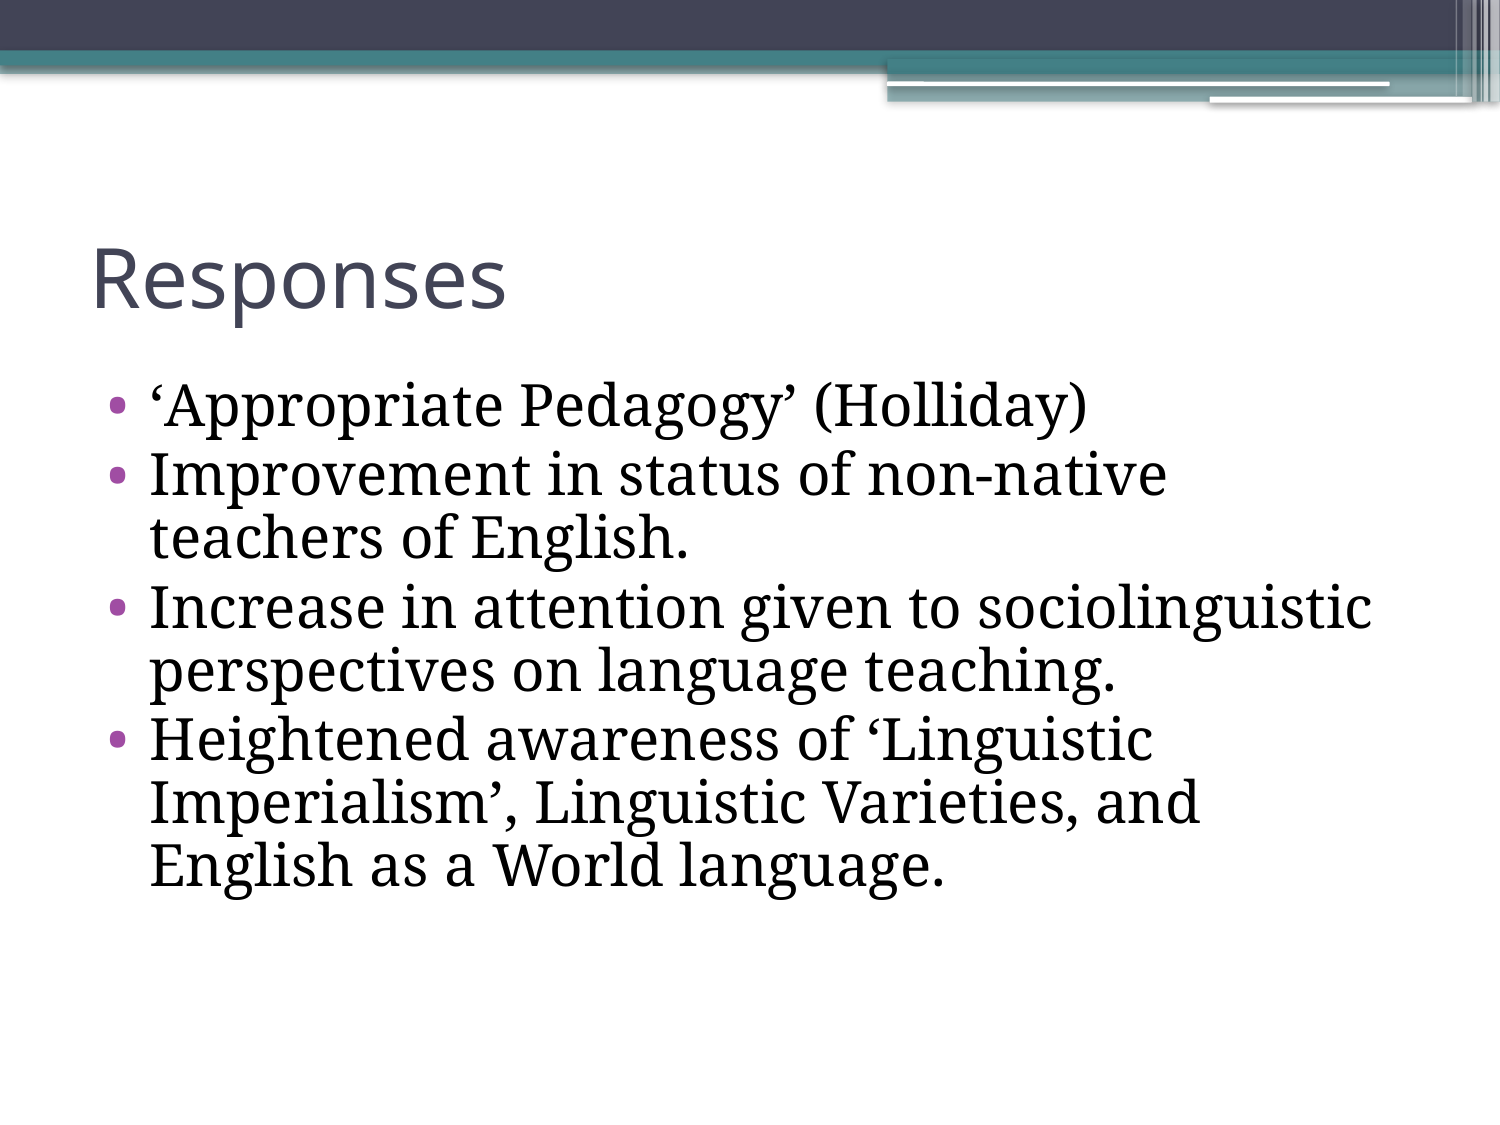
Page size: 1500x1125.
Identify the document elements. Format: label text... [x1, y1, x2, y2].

list ‘Appropriate Pedagogy’ (Holliday) Improvement in status of non-native teachers of English. Increase in attention given to sociolinguistic perspectives on language teaching. Heightened awareness of ‘Linguistic Imperialism’, Linguistic Varieties, and English as a World language. [75, 368, 1425, 1079]
title Responses [75, 187, 1425, 363]
